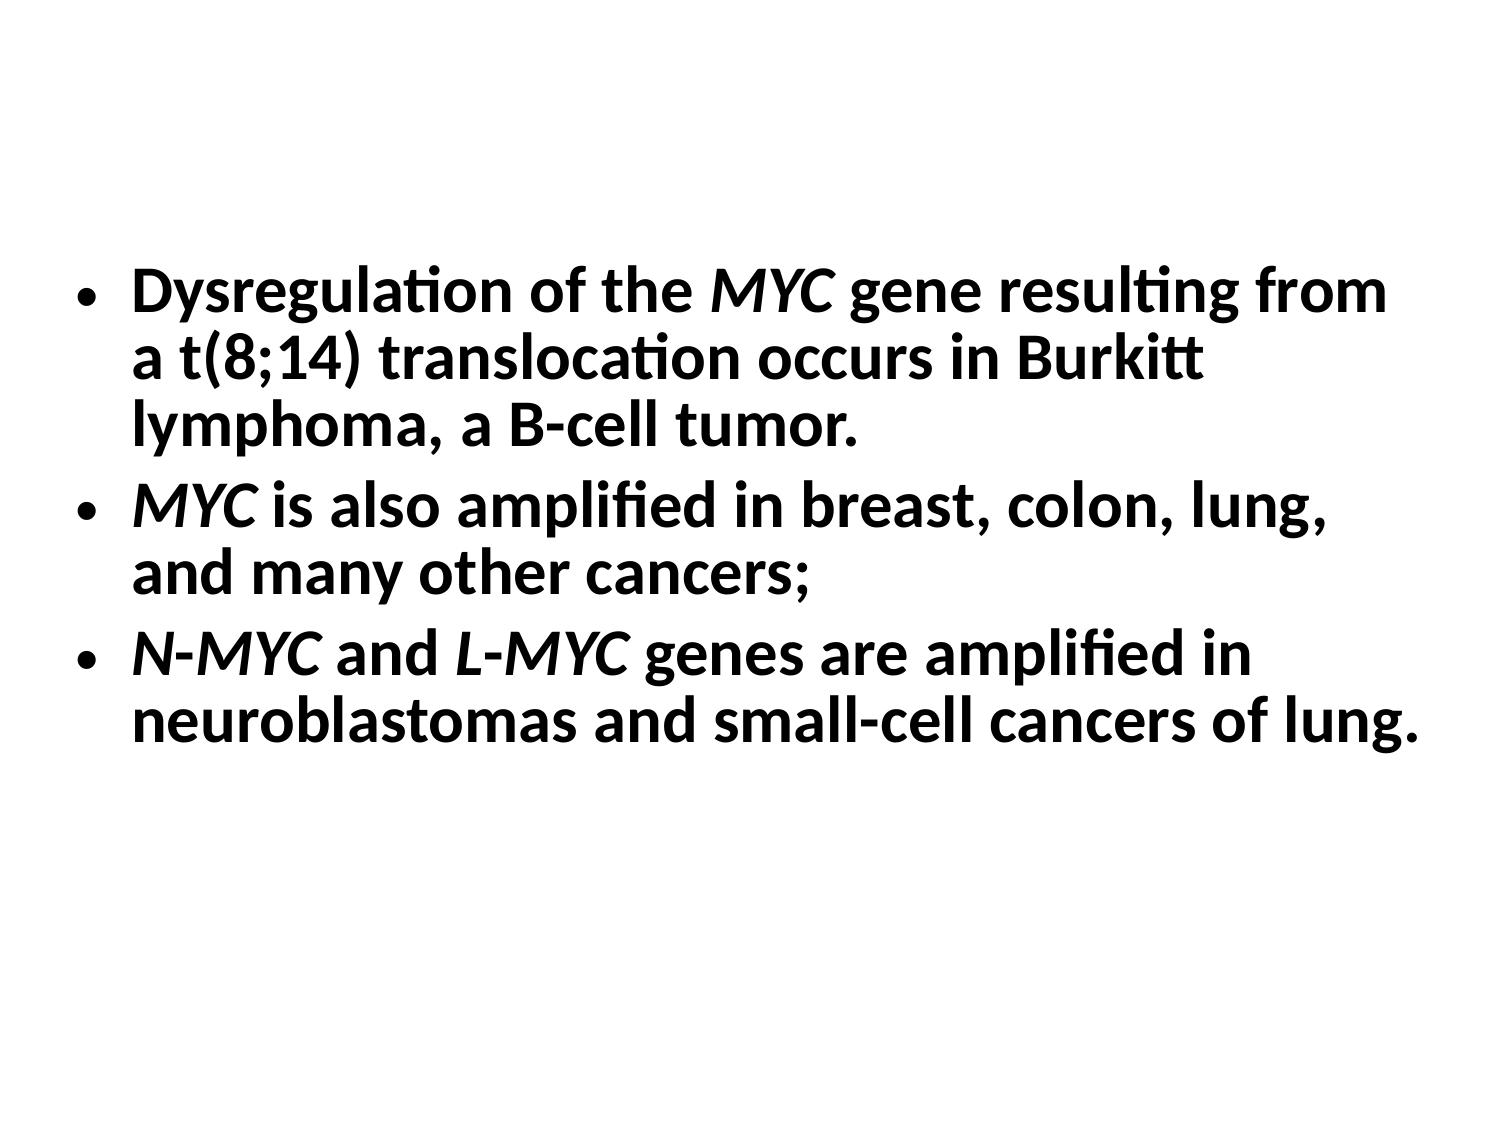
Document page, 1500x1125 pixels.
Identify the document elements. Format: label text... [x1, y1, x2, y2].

list Dysregulation of the MYC gene resulting from a t(8;14) translocation occurs in Burkitt lymphoma, a B-cell tumor. MYC is also amplified in breast, colon, lung, and many other cancers; N-MYC and L-MYC genes are amplified in neuroblastomas and small-cell cancers of lung. [75, 262, 1425, 1005]
